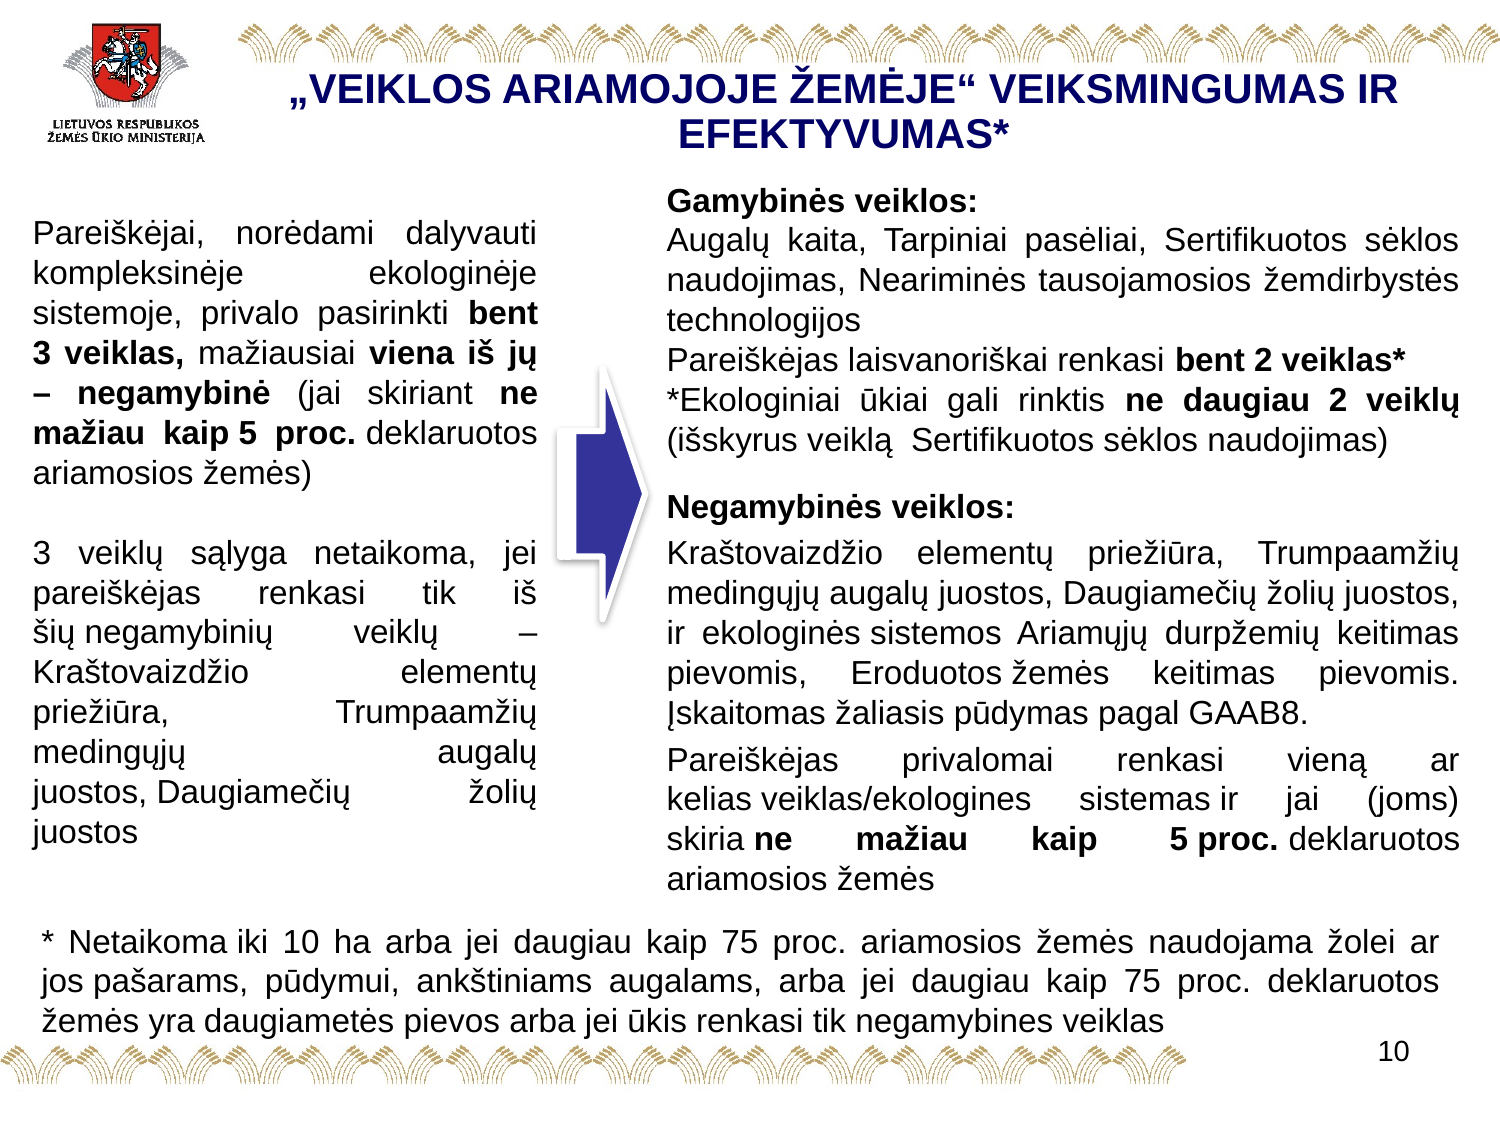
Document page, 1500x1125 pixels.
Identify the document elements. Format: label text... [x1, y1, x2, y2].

text_box Pareiškėjai, norėdami dalyvauti kompleksinėje ekologinėje sistemoje, privalo pasirinkti bent 3 veiklas, mažiausiai viena iš jų – negamybinė (jai skiriant ne mažiau kaip 5 proc. deklaruotos ariamosios žemės) 3 veiklų sąlyga netaikoma, jei pareiškėjas renkasi tik iš šių negamybinių veiklų – Kraštovaizdžio elementų priežiūra, Trumpaamžių medingųjų augalų juostos, Daugiamečių žolių juostos [17, 203, 553, 858]
text_box * Netaikoma iki 10 ha arba jei daugiau kaip 75 proc. ariamosios žemės naudojama žolei ar jos pašarams, pūdymui, ankštiniams augalams, arba jei daugiau kaip 75 proc. deklaruotos žemės yra daugiametės pievos arba jei ūkis renkasi tik negamybines veiklas [26, 912, 1457, 1047]
text_box Gamybinės veiklos: Augalų kaita, Tarpiniai pasėliai, Sertifikuotos sėklos naudojimas, Neariminės tausojamosios žemdirbystės technologijos Pareiškėjas laisvanoriškai renkasi bent 2 veiklas* *Ekologiniai ūkiai gali rinktis ne daugiau 2 veiklų (išskyrus veiklą Sertifikuotos sėklos naudojimas) Negamybinės veiklos: Kraštovaizdžio elementų priežiūra, Trumpaamžių medingųjų augalų juostos, Daugiamečių žolių juostos, ir ekologinės sistemos Ariamųjų durpžemių keitimas pievomis, Eroduotos žemės keitimas pievomis. Įskaitomas žaliasis pūdymas pagal GAAB8. Pareiškėjas privalomai renkasi vieną ar kelias veiklas/ekologines sistemas ir jai (joms) skiria ne mažiau kaip 5 proc. deklaruotos ariamosios žemės [651, 171, 1476, 905]
slide_number 10 [1074, 1024, 1426, 1103]
picture [0, 0, 1500, 1125]
text_box „VEIKLOS ARIAMOJOJE ŽEMĖJE“ VEIKSMINGUMAS IR EFEKTYVUMAS* [187, 56, 1500, 164]
text_box [557, 365, 649, 623]
